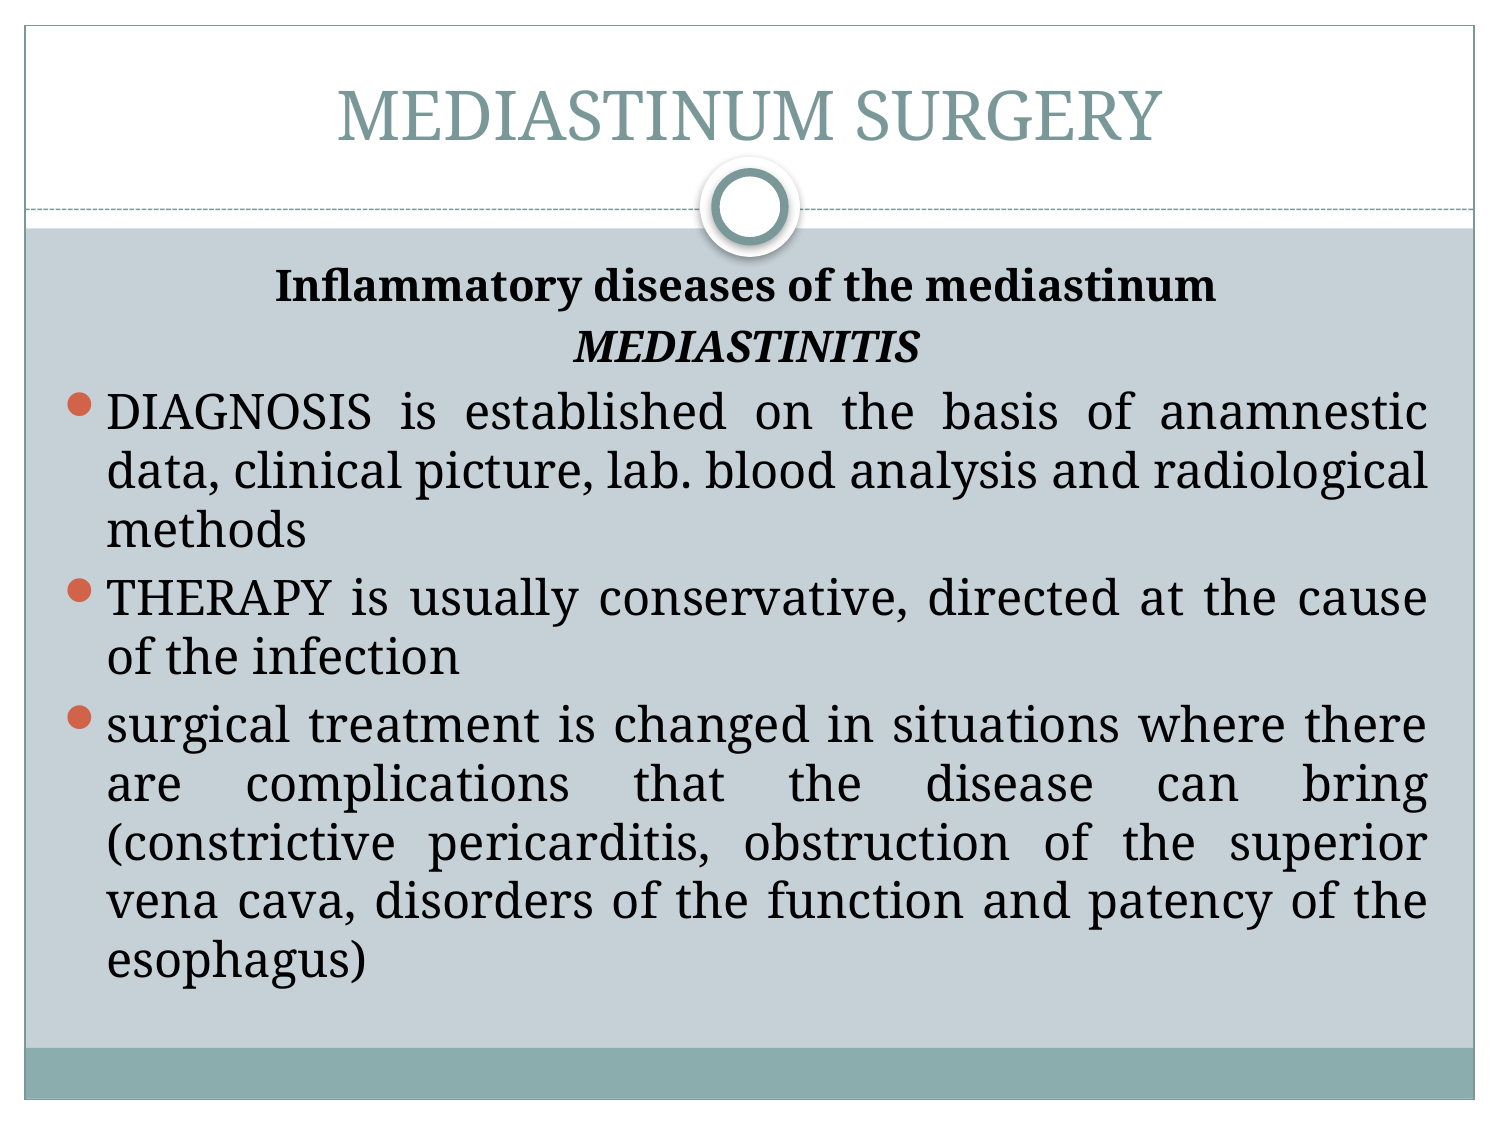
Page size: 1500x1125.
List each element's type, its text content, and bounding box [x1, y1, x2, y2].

list Inflammatory diseases of the mediastinum MEDIASTINITIS DIAGNOSIS is established on the basis of anamnestic data, clinical picture, lab. blood analysis and radiological methods THERAPY is usually conservative, directed at the cause of the infection surgical treatment is changed in situations where there are complications that the disease can bring (constrictive pericarditis, obstruction of the superior vena cava, disorders of the function and patency of the esophagus) [49, 250, 1445, 1001]
title MEDIASTINUM SURGERY [49, 37, 1450, 162]
